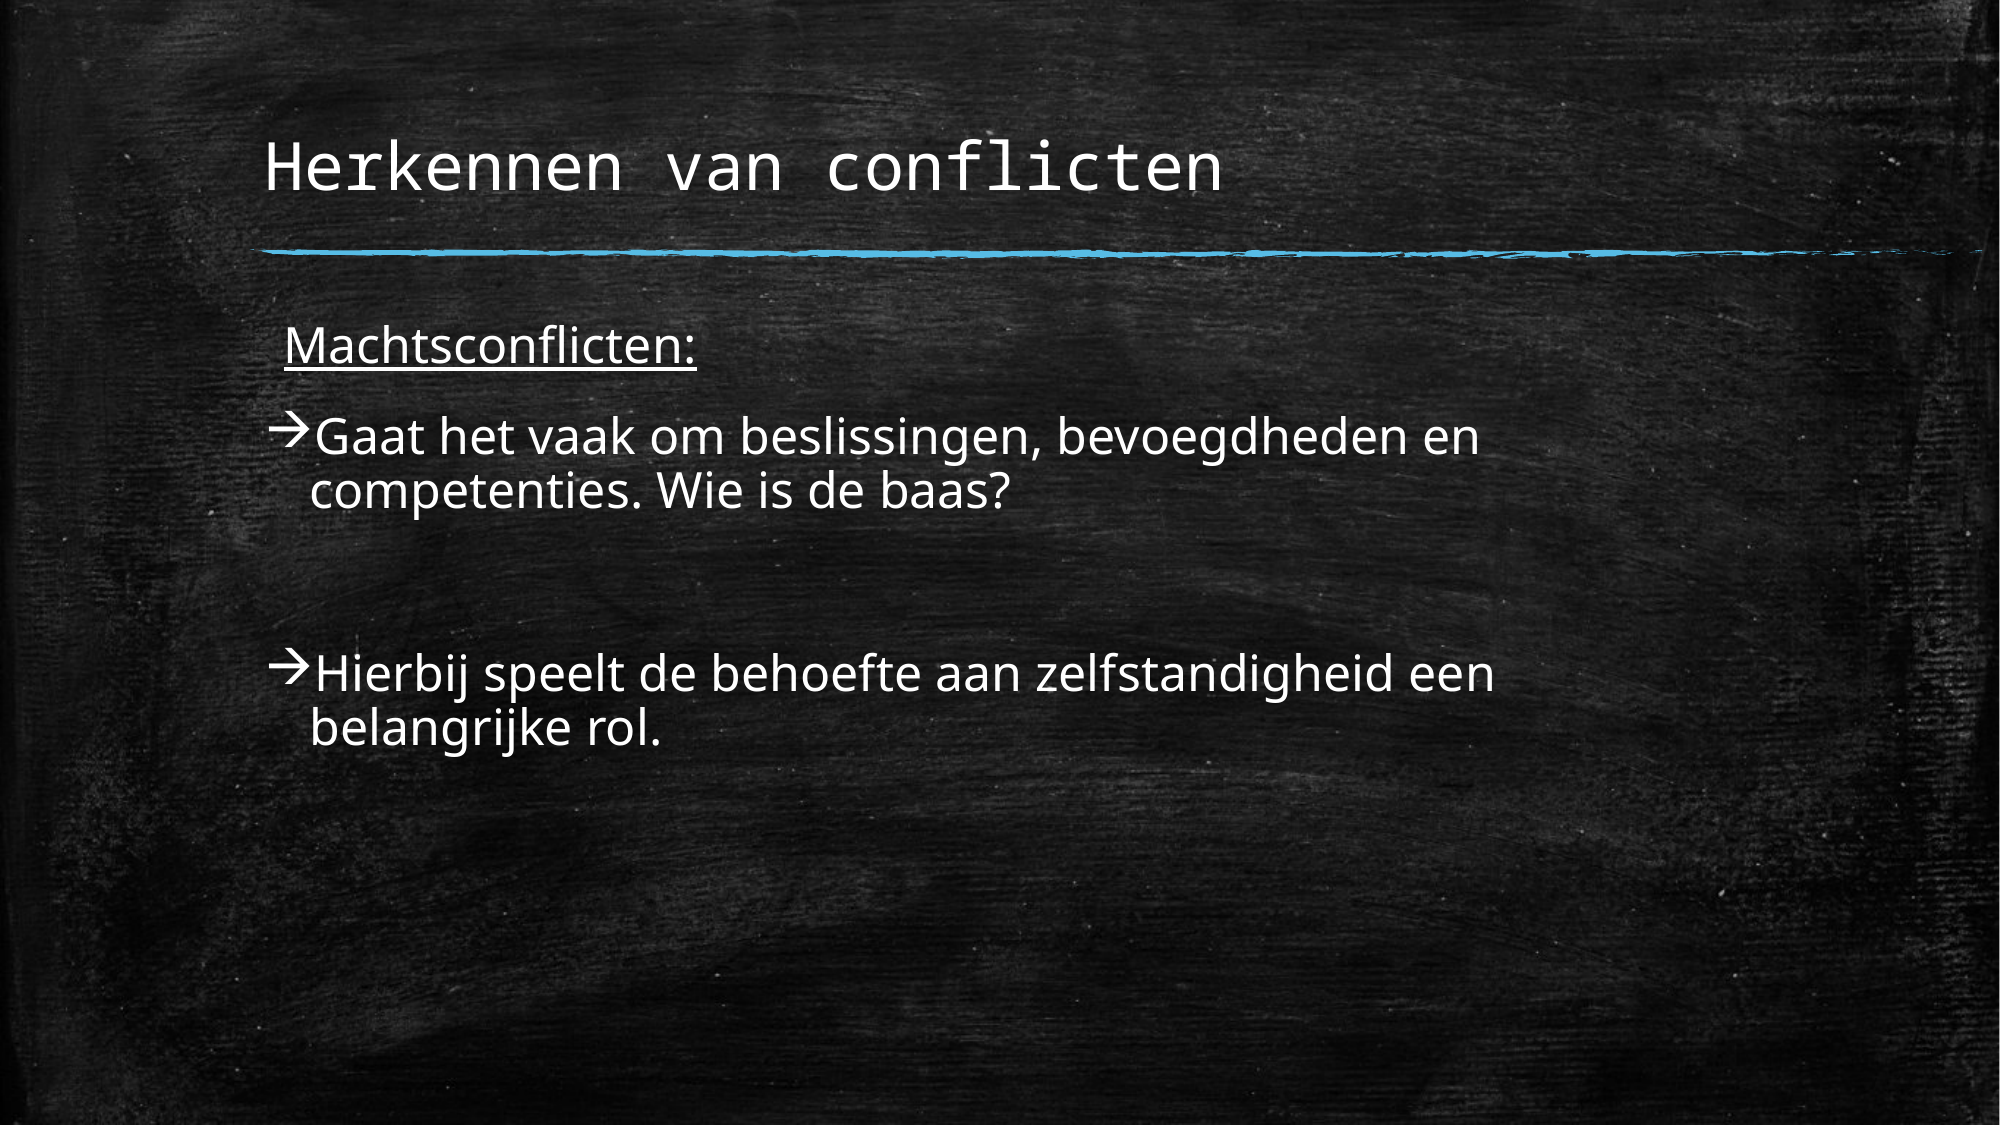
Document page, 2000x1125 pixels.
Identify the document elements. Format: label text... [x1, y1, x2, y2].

list Machtsconflicten: Gaat het vaak om beslissingen, bevoegdheden en competenties. Wie is de baas? Hierbij speelt de behoefte aan zelfstandigheid een belangrijke rol. [249, 312, 1750, 1013]
title Herkennen van conflicten [249, 45, 1750, 213]
